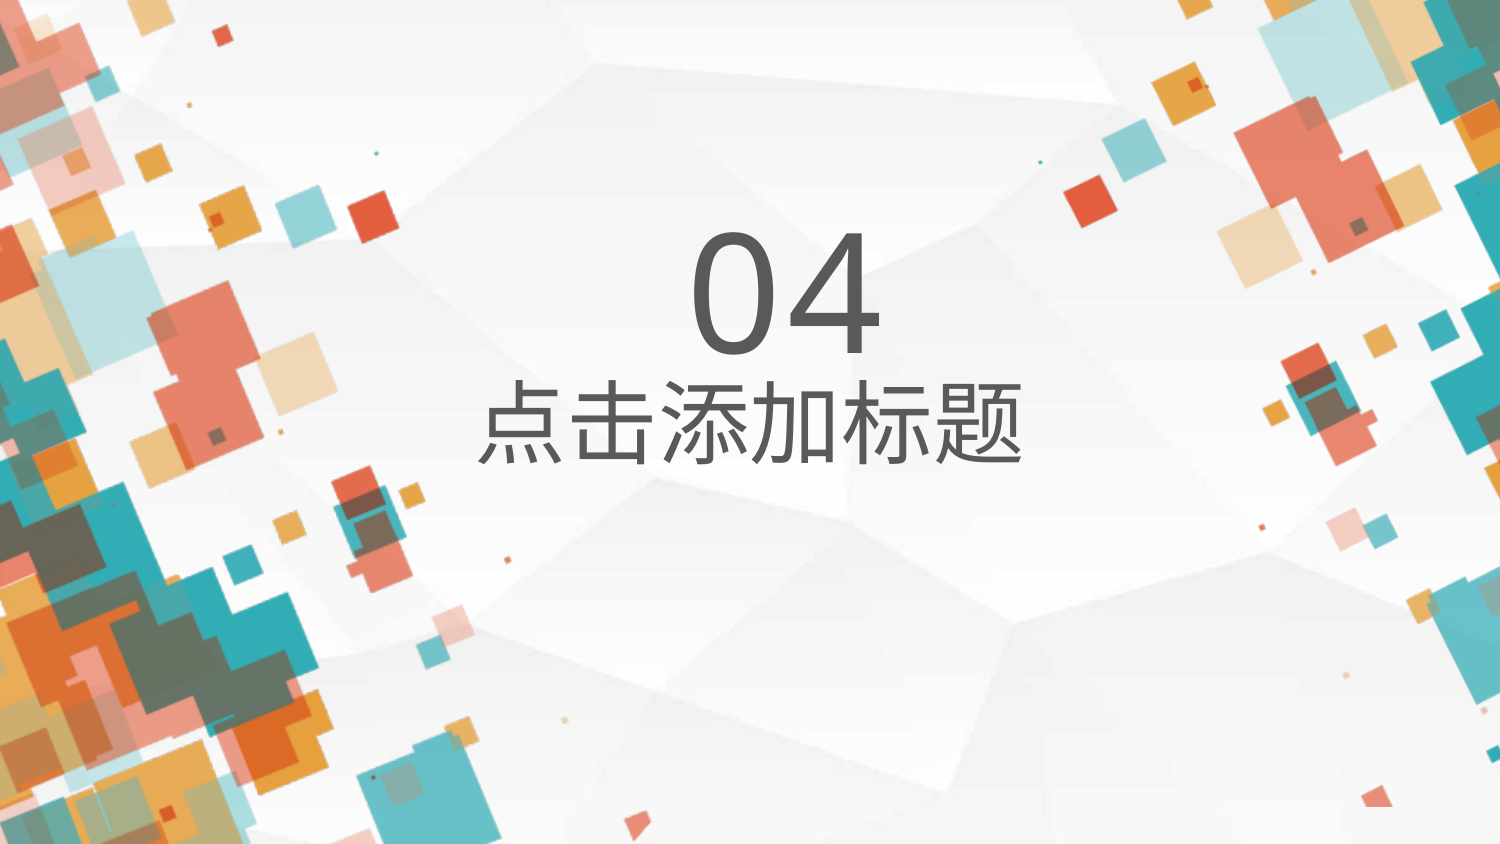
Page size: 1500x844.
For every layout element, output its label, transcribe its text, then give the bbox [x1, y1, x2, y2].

text_box 04 [753, 179, 859, 365]
picture [0, 0, 1500, 844]
text_box 点击添加标题 [753, 365, 859, 476]
